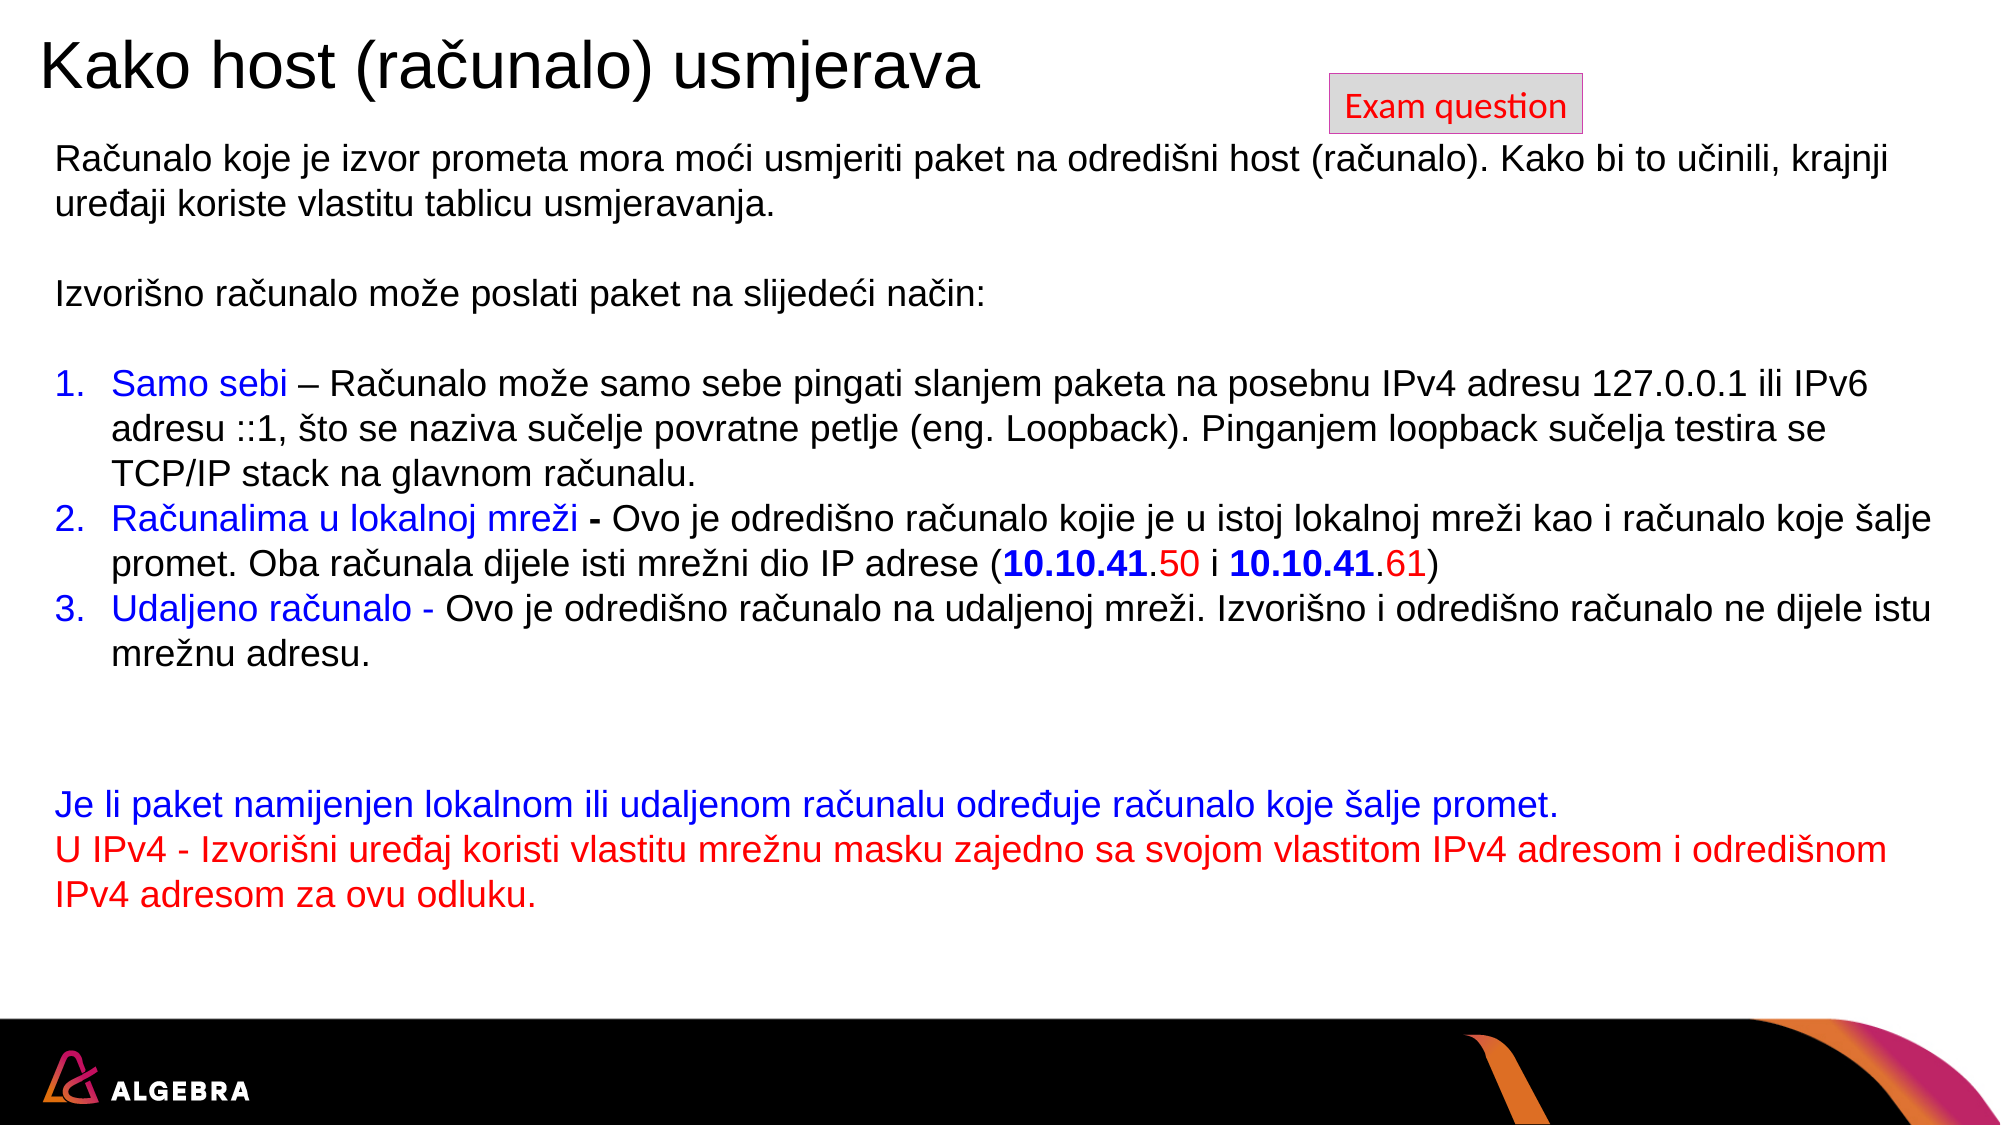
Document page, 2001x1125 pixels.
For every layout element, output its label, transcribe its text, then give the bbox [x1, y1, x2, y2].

picture [0, 0, 2001, 1125]
text_box Exam question [1329, 73, 1583, 134]
text_box Računalo koje je izvor prometa mora moći usmjeriti paket na odredišni host (računalo). Kako bi to učinili, krajnji uređaji koriste vlastitu tablicu usmjeravanja. Izvorišno računalo može poslati paket na slijedeći način: Samo sebi – Računalo može samo sebe pingati slanjem paketa na posebnu IPv4 adresu 127.0.0.1 ili IPv6 adresu ::1, što se naziva sučelje povratne petlje (eng. Loopback). Pinganjem loopback sučelja testira se TCP/IP stack na glavnom računalu. Računalima u lokalnoj mreži - Ovo je odredišno računalo kojie je u istoj lokalnoj mreži kao i računalo koje šalje promet. Oba računala dijele isti mrežni dio IP adrese (10.10.41.50 i 10.10.41.61) Udaljeno računalo - Ovo je odredišno računalo na udaljenoj mreži. Izvorišno i odredišno računalo ne dijele istu mrežnu adresu. [39, 126, 1960, 682]
text_box Je li paket namijenjen lokalnom ili udaljenom računalu određuje računalo koje šalje promet. U IPv4 - Izvorišni uređaj koristi vlastitu mrežnu masku zajedno sa svojom vlastitom IPv4 adresom i odredišnom IPv4 adresom za ovu odluku. [39, 772, 1960, 923]
title Kako host (računalo) usmjerava [39, 23, 1989, 200]
